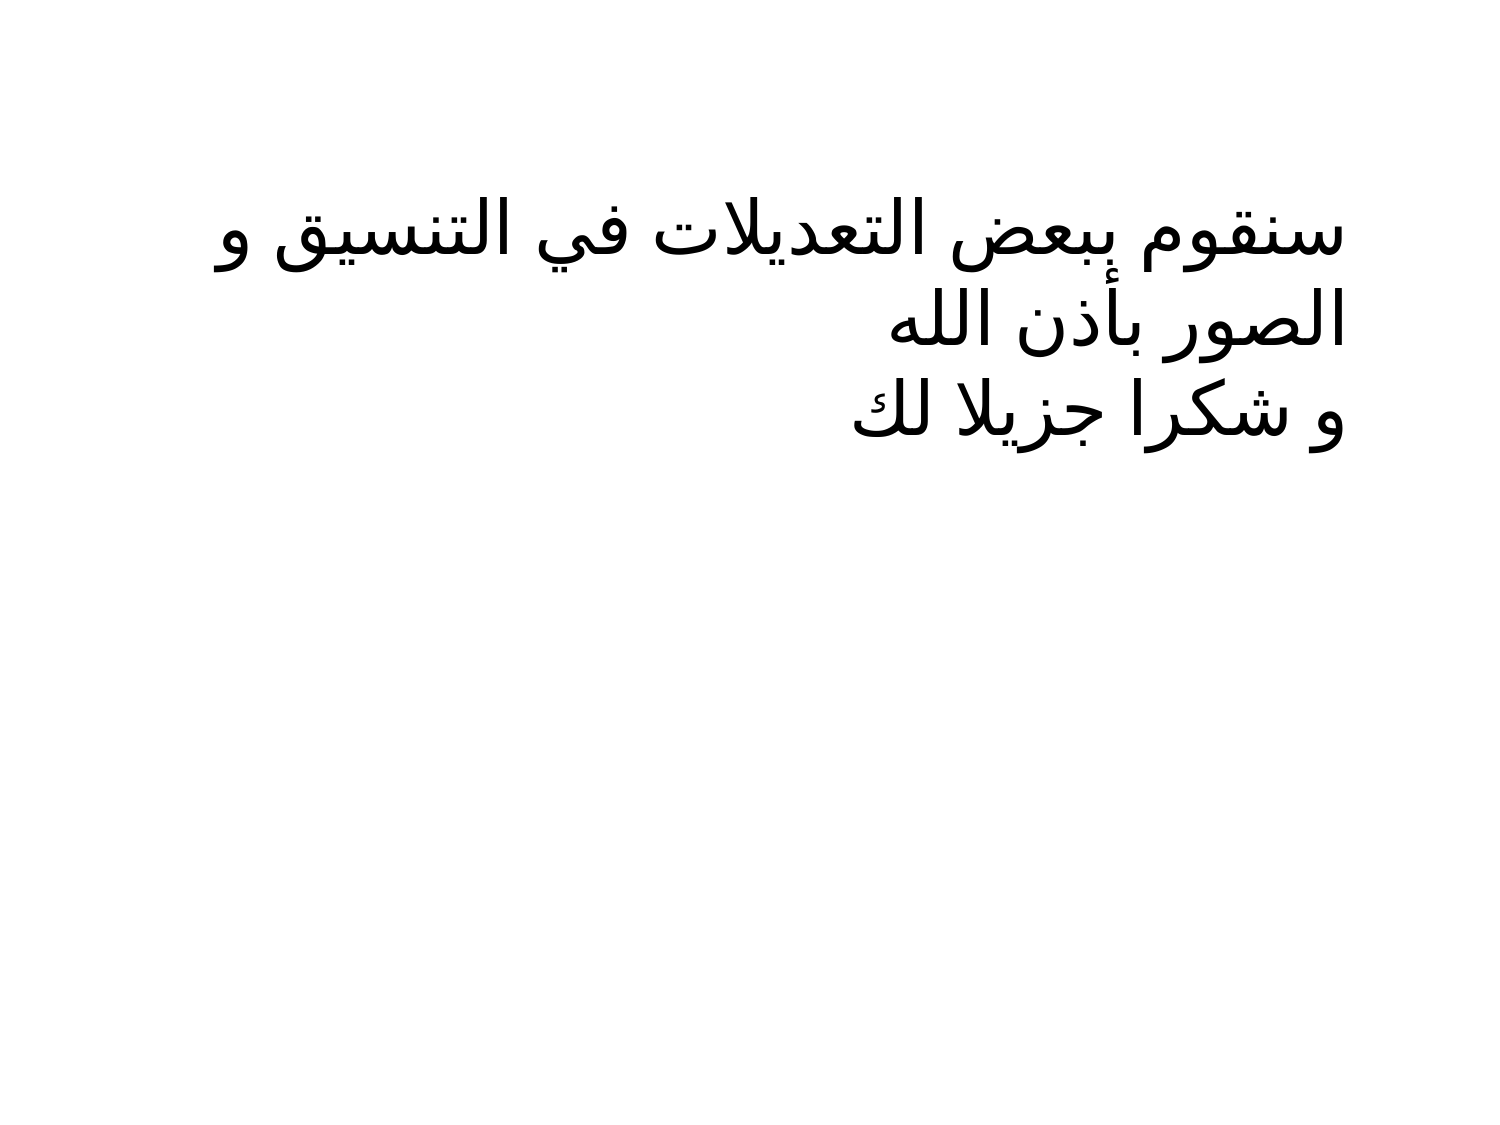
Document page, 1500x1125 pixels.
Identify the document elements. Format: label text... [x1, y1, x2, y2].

text_box سنقوم ببعض التعديلات في التنسيق و الصور بأذن الله و شكرا جزيلا لك [147, 172, 1365, 458]
